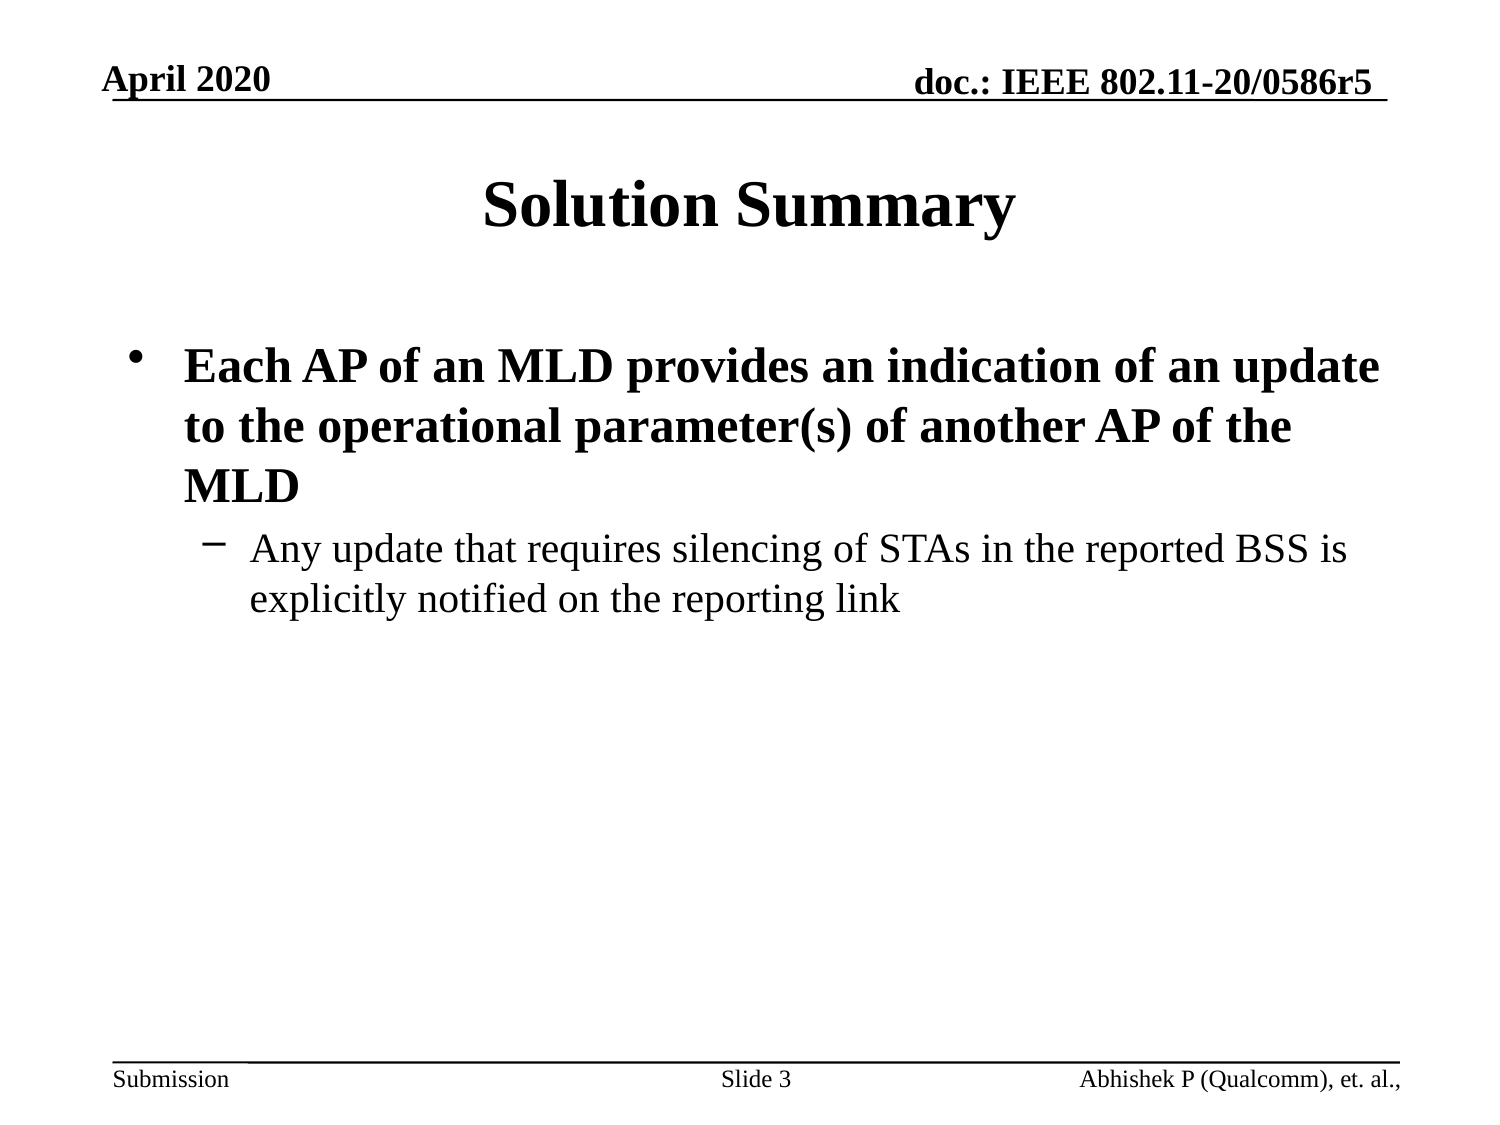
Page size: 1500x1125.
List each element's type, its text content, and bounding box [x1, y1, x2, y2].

footer Abhishek P (Qualcomm), et. al., [949, 1061, 1402, 1093]
list Each AP of an MLD provides an indication of an update to the operational parameter(s) of another AP of the MLD Any update that requires silencing of STAs in the reported BSS is explicitly notified on the reporting link [112, 324, 1402, 1045]
slide_number Slide 3 [712, 1061, 801, 1093]
title Solution Summary [112, 112, 1388, 288]
